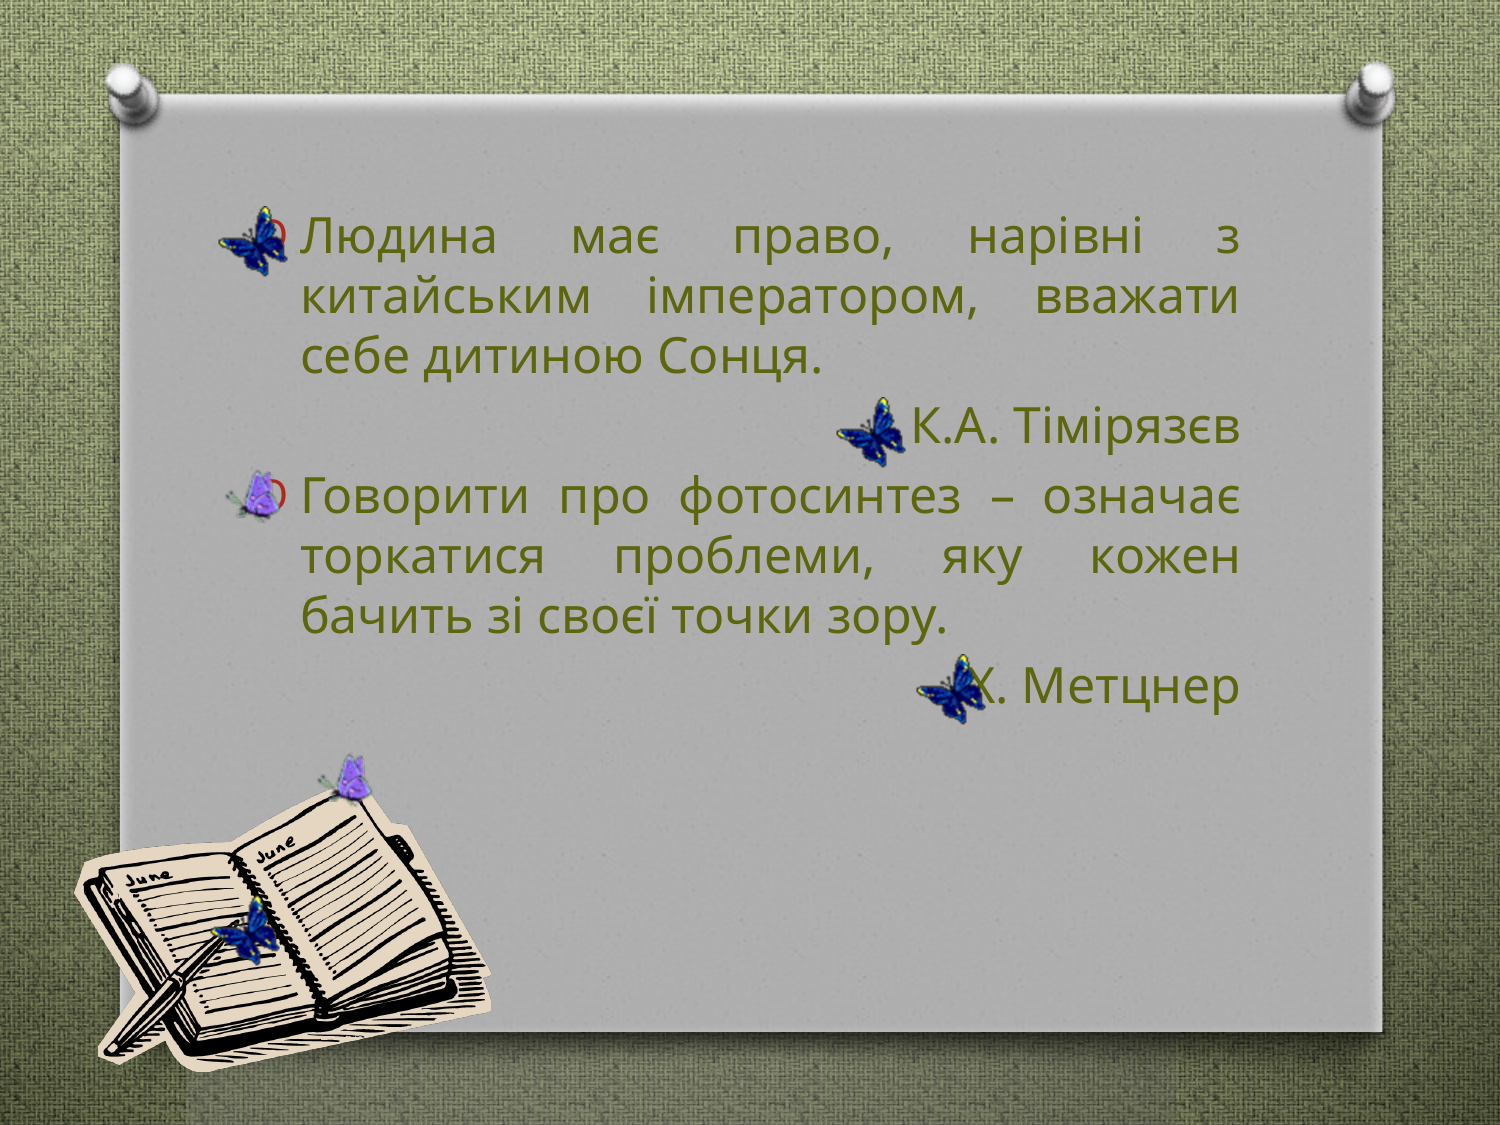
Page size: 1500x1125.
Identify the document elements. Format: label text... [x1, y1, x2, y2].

picture [219, 463, 286, 531]
picture [72, 747, 491, 1081]
picture [1318, 35, 1438, 156]
picture [216, 206, 289, 278]
list Людина має право, нарівні з китайським імператором, вважати себе дитиною Сонця. К.А. Тімірязєв Говорити про фотосинтез – означає торкатися проблеми, яку кожен бачить зі своєї точки зору. Х. Метцнер [240, 196, 1257, 939]
picture [835, 396, 907, 469]
picture [74, 31, 198, 153]
picture [915, 654, 987, 727]
